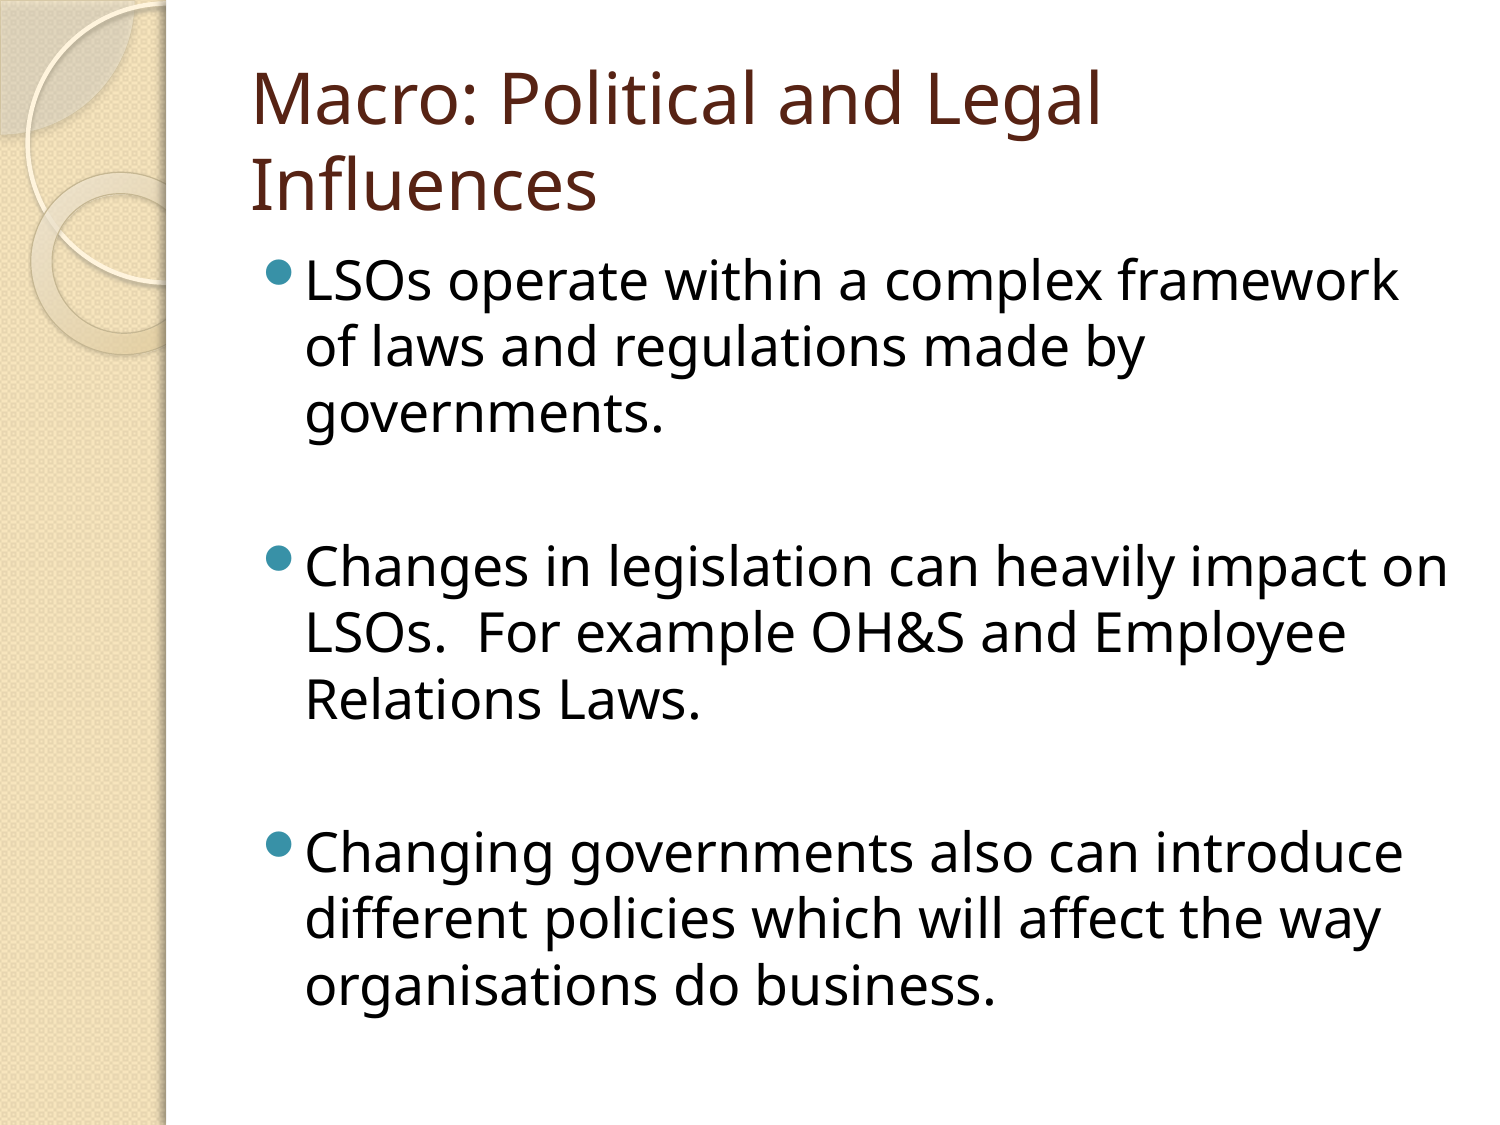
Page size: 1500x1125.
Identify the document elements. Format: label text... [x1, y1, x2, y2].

list LSOs operate within a complex framework of laws and regulations made by governments. Changes in legislation can heavily impact on LSOs. For example OH&S and Employee Relations Laws. Changing governments also can introduce different policies which will affect the way organisations do business. [235, 237, 1466, 1025]
title Macro: Political and Legal Influences [235, 45, 1466, 233]
